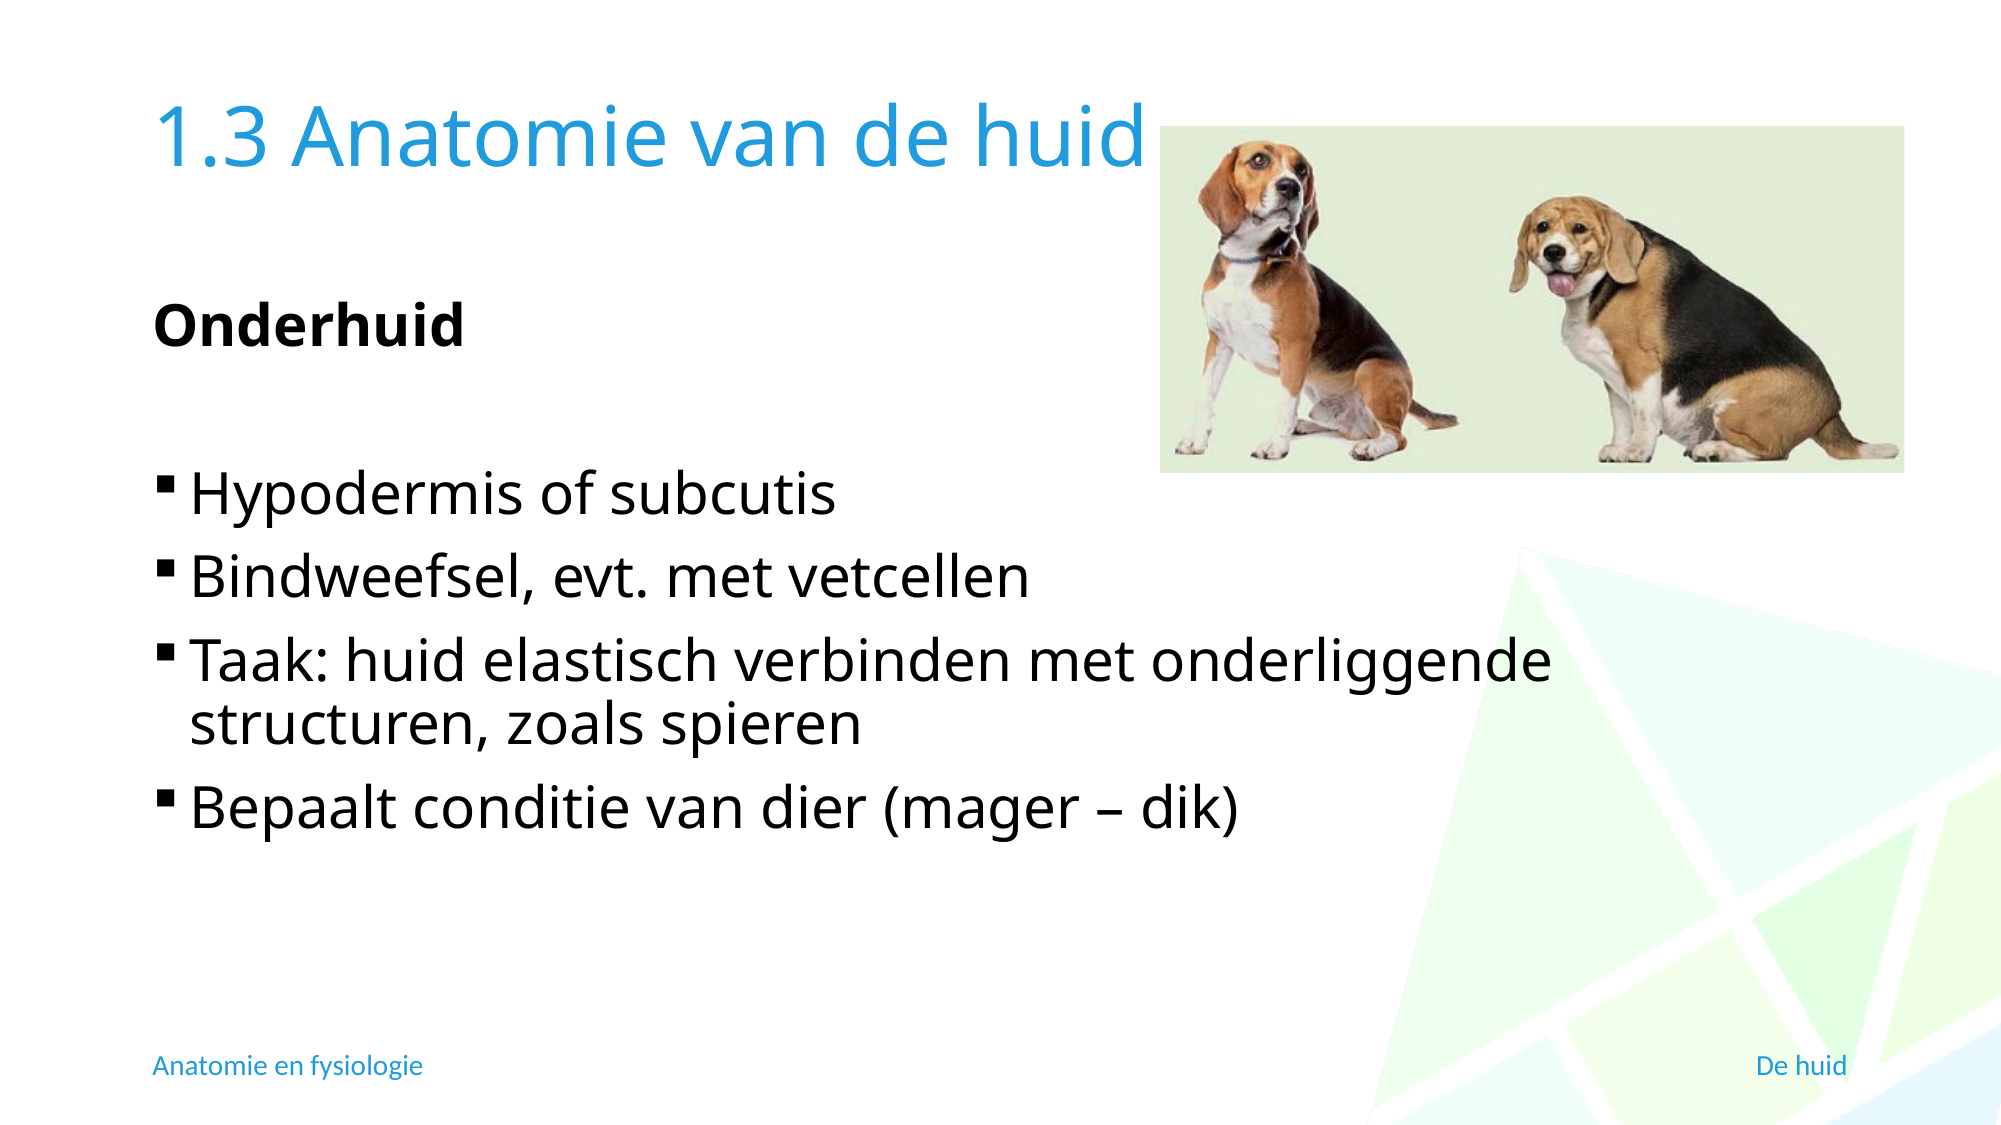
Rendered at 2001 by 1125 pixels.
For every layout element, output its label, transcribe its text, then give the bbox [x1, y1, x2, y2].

list Anatomie en fysiologie [137, 1042, 588, 1103]
title 1.3 Anatomie van de huid [137, 59, 1863, 219]
list De huid [1412, 1042, 1863, 1103]
picture [1159, 126, 1905, 473]
list Onderhuid Hypodermis of subcutis Bindweefsel, evt. met vetcellen Taak: huid elastisch verbinden met onderliggende structuren, zoals spieren Bepaalt conditie van dier (mager – dik) [137, 288, 1863, 1003]
